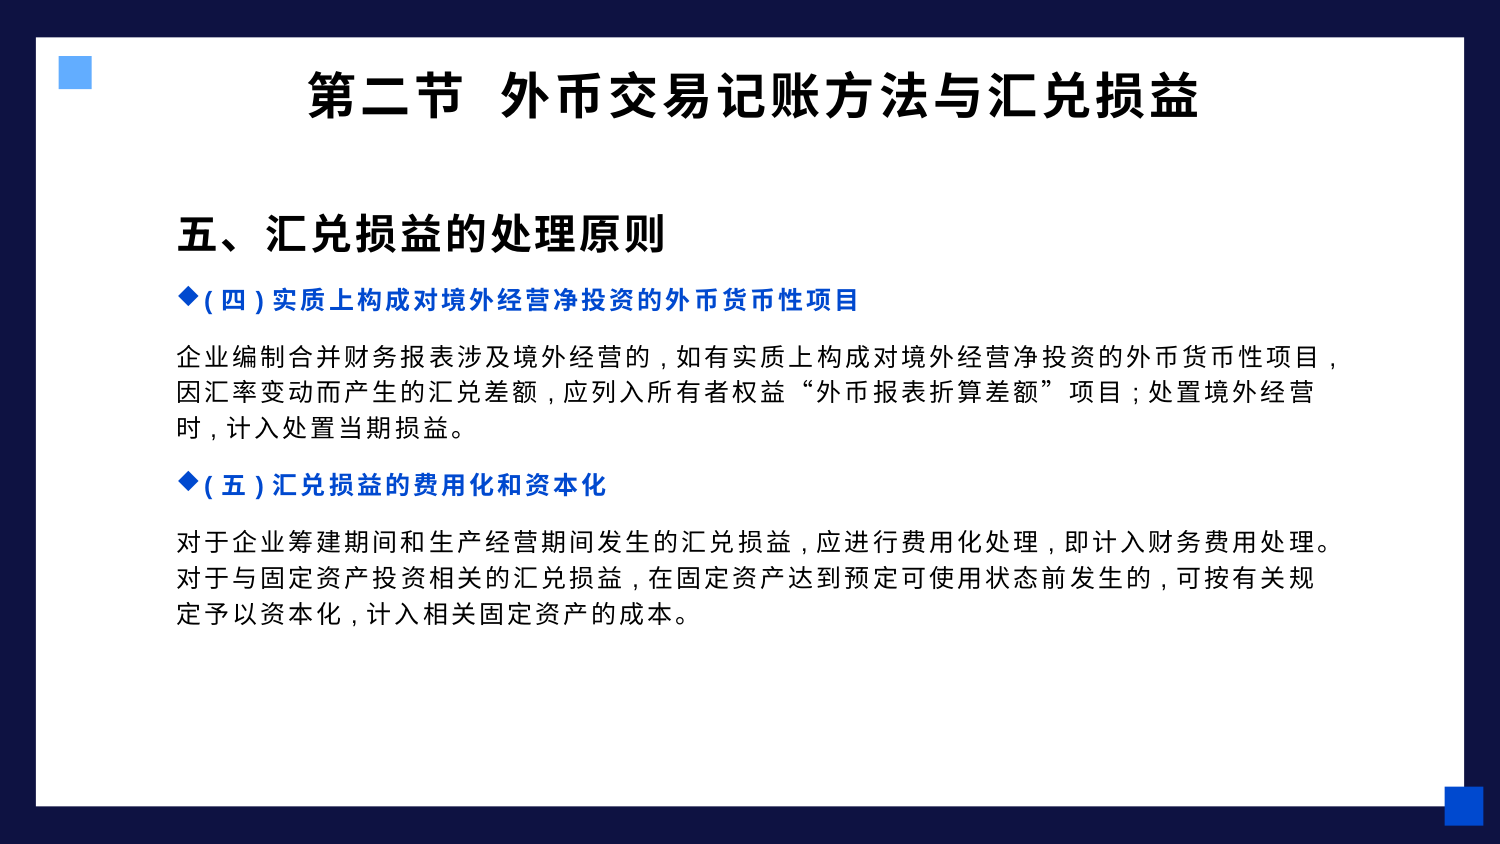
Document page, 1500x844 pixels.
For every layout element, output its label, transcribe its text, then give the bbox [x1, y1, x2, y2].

title 第二节 外币交易记账方法与汇兑损益 [159, 43, 1344, 133]
list 五、汇兑损益的处理原则 (四)实质上构成对境外经营净投资的外币货币性项目 企业编制合并财务报表涉及境外经营的,如有实质上构成对境外经营净投资的外币货币性项目,因汇率变动而产生的汇兑差额,应列入所有者权益“外币报表折算差额”项目;处置境外经营时,计入处置当期损益。 (五)汇兑损益的费用化和资本化 对于企业筹建期间和生产经营期间发生的汇兑损益,应进行费用化处理,即计入财务费用处理。对于与固定资产投资相关的汇兑损益,在固定资产达到预定可使用状态前发生的,可按有关规定予以资本化,计入相关固定资产的成本。 [159, 197, 1344, 622]
